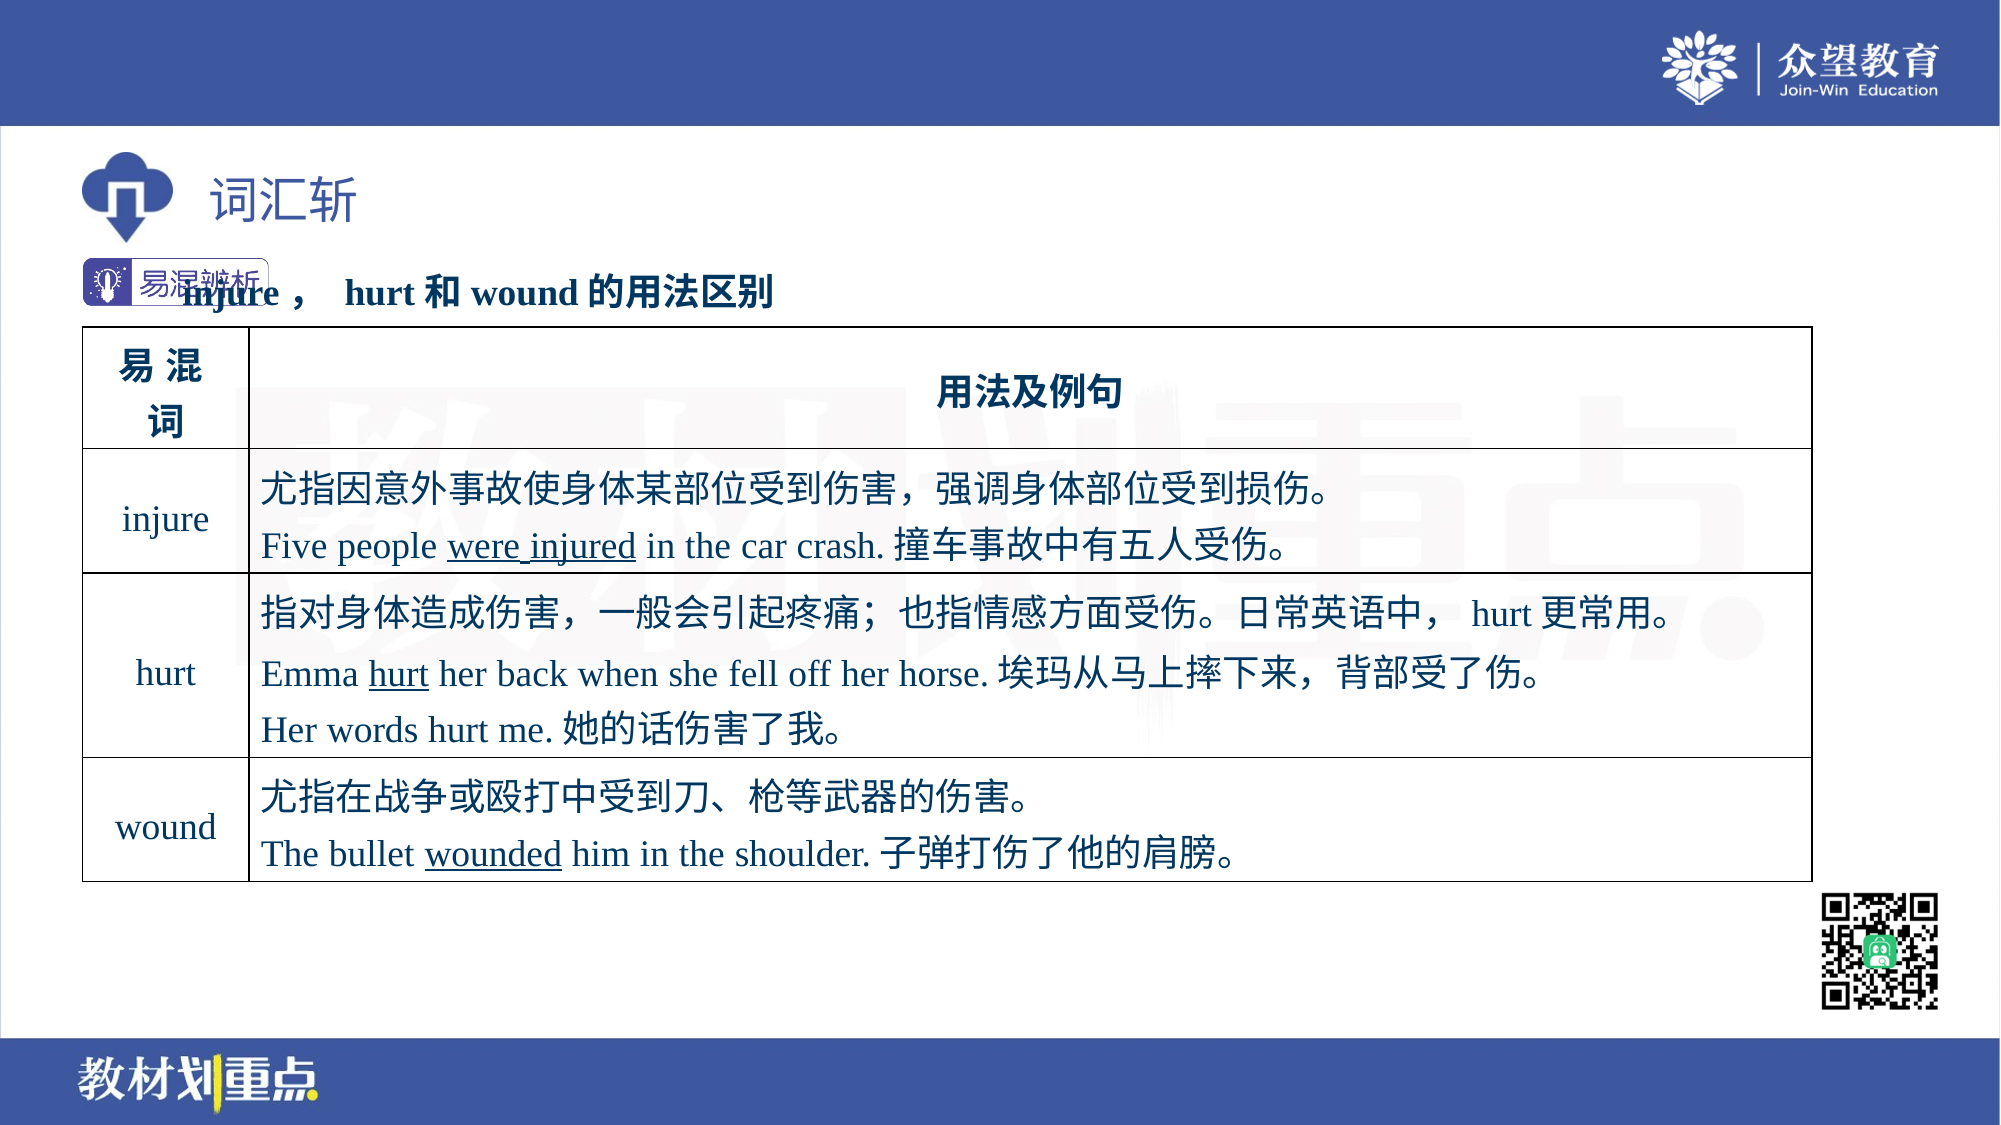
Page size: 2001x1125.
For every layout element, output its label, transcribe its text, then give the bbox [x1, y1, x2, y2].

table_cell hurt [83, 574, 248, 757]
table_cell injure [83, 449, 248, 572]
table_cell 指对身体造成伤害，一般会引起疼痛；也指情感方面受伤。日常英语中，hurt更常用。 Emma hurt her back when she fell off her horse.埃玛从马上摔下来，背部受了伤。 Her words hurt me.她的话伤害了我。 [250, 574, 1811, 757]
table_cell 尤指在战争或殴打中受到刀、枪等武器的伤害。 The bullet wounded him in the shoulder.子弹打伤了他的肩膀。 [250, 758, 1811, 881]
picture [0, 0, 2000, 1125]
table_header 易 混 词 [83, 328, 248, 448]
table_cell wound [83, 758, 248, 881]
table_header 用法及例句 [250, 328, 1811, 448]
text_box injure， hurt和wound的用法区别 [82, 248, 1817, 306]
table_cell 尤指因意外事故使身体某部位受到伤害，强调身体部位受到损伤。 Five people were injured in the car crash.撞车事故中有五人受伤。 [250, 449, 1811, 572]
